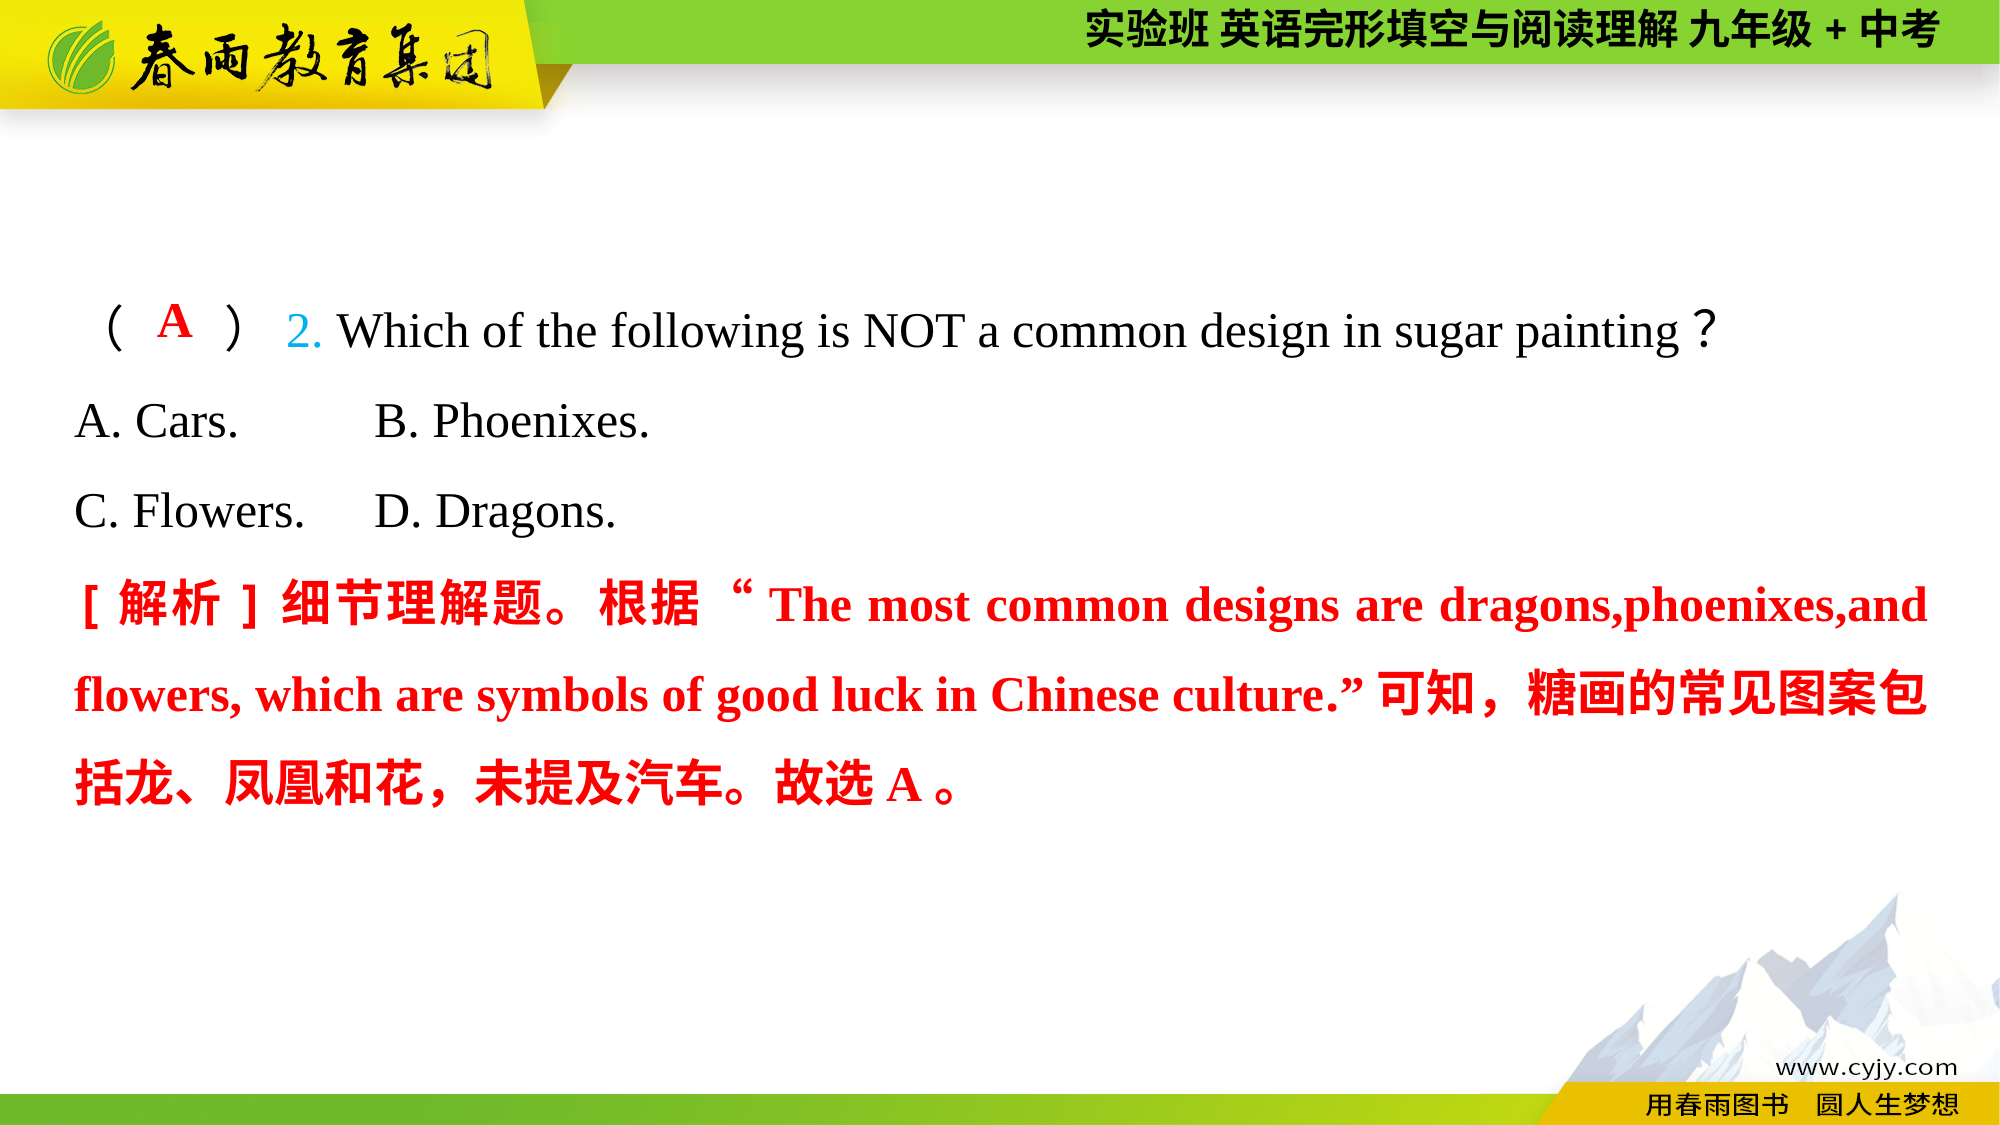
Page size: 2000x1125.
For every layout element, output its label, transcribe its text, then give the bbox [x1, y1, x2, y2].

text_box A [141, 280, 208, 355]
text_box [解析]细节理解题。根据“The most common designs are dragons,phoenixes,and flowers, which are symbols of good luck in Chinese culture.”可知，糖画的常见图案包括龙、凤凰和花，未提及汽车。故选A。 [59, 548, 1944, 820]
picture [0, 0, 2000, 1125]
list （ ）2. Which of the following is NOT a common design in sugar painting？ A. Cars. B. Phoenixes. C. Flowers. D. Dragons. [59, 259, 1944, 548]
